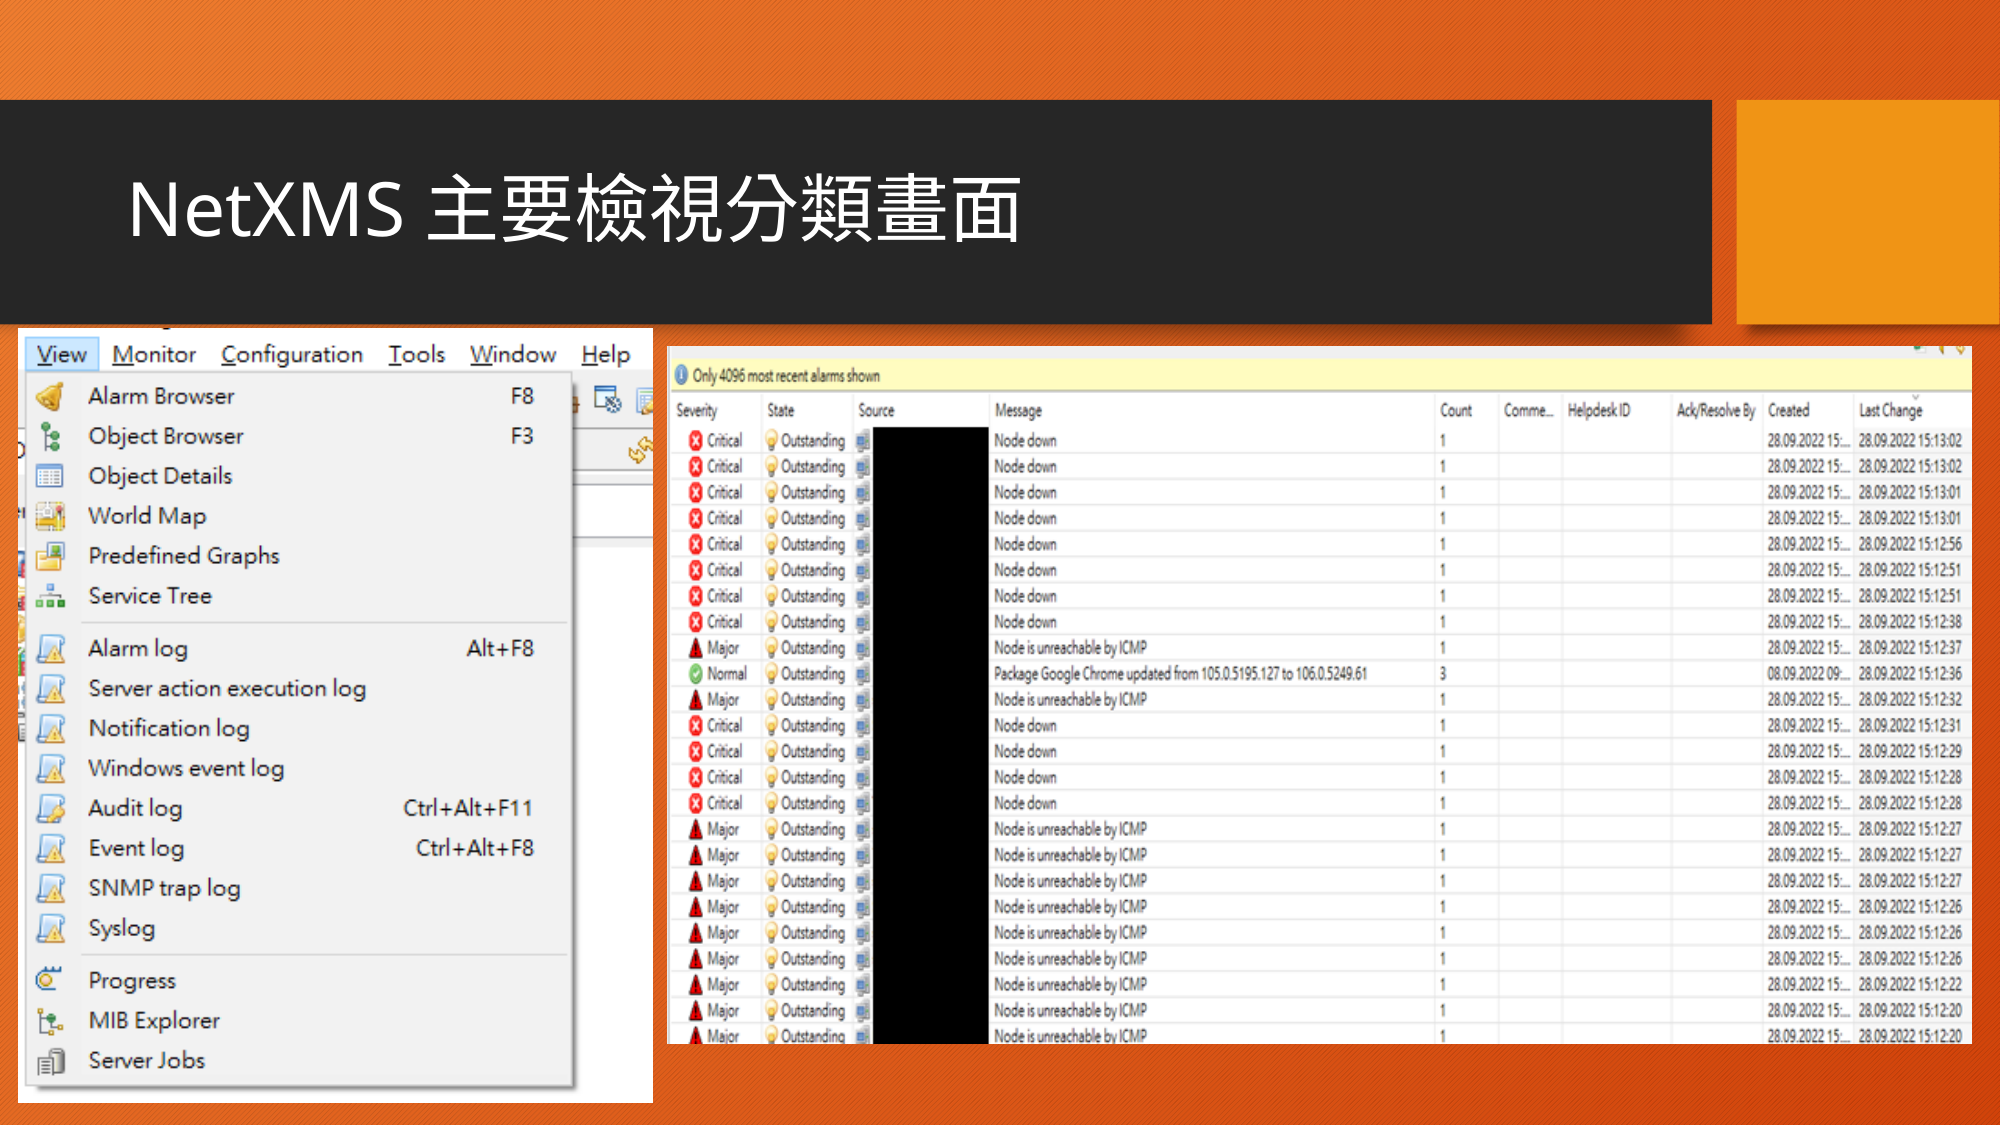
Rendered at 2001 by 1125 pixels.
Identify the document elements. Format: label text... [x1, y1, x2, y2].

title NetXMS主要檢視分類畫面 [111, 123, 1689, 301]
picture [0, 325, 2000, 1104]
